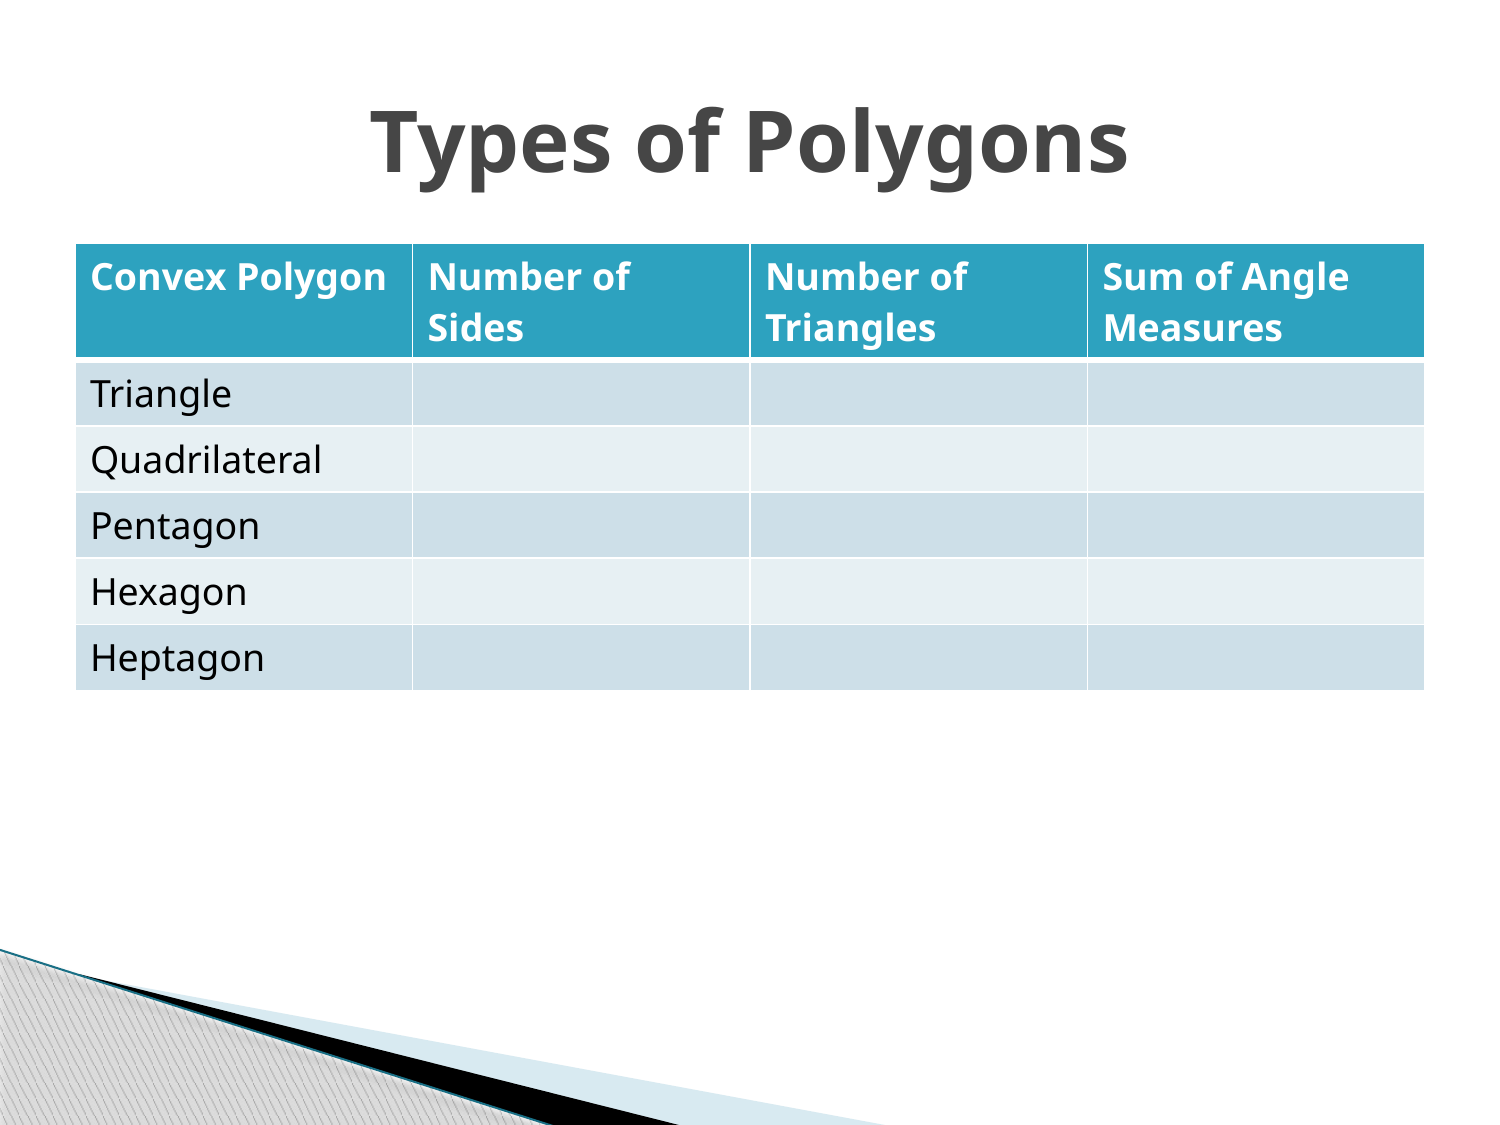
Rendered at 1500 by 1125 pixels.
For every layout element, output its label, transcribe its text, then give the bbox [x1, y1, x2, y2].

table_cell [1088, 493, 1424, 557]
table_cell [751, 363, 1087, 425]
table_cell Quadrilateral [76, 427, 412, 491]
table_cell Pentagon [76, 493, 412, 557]
title Types of Polygons [75, 45, 1425, 233]
table_cell [413, 363, 749, 425]
table_cell [413, 493, 749, 557]
table_cell [751, 625, 1087, 690]
table_header Convex Polygon [76, 244, 412, 357]
table_cell Heptagon [76, 625, 412, 690]
table_cell [413, 559, 749, 624]
table_header Number of Triangles [751, 244, 1087, 357]
table_cell [413, 427, 749, 491]
table_cell [751, 427, 1087, 491]
table_cell [1088, 559, 1424, 624]
table_header Number of Sides [413, 244, 749, 357]
table_cell [1088, 427, 1424, 491]
table_header Sum of Angle Measures [1088, 244, 1424, 357]
table_cell [413, 625, 749, 690]
table_cell [1088, 625, 1424, 690]
table_cell [751, 493, 1087, 557]
table_cell [1088, 363, 1424, 425]
table_cell Hexagon [76, 559, 412, 624]
table_cell Triangle [76, 363, 412, 425]
table_cell [751, 559, 1087, 624]
